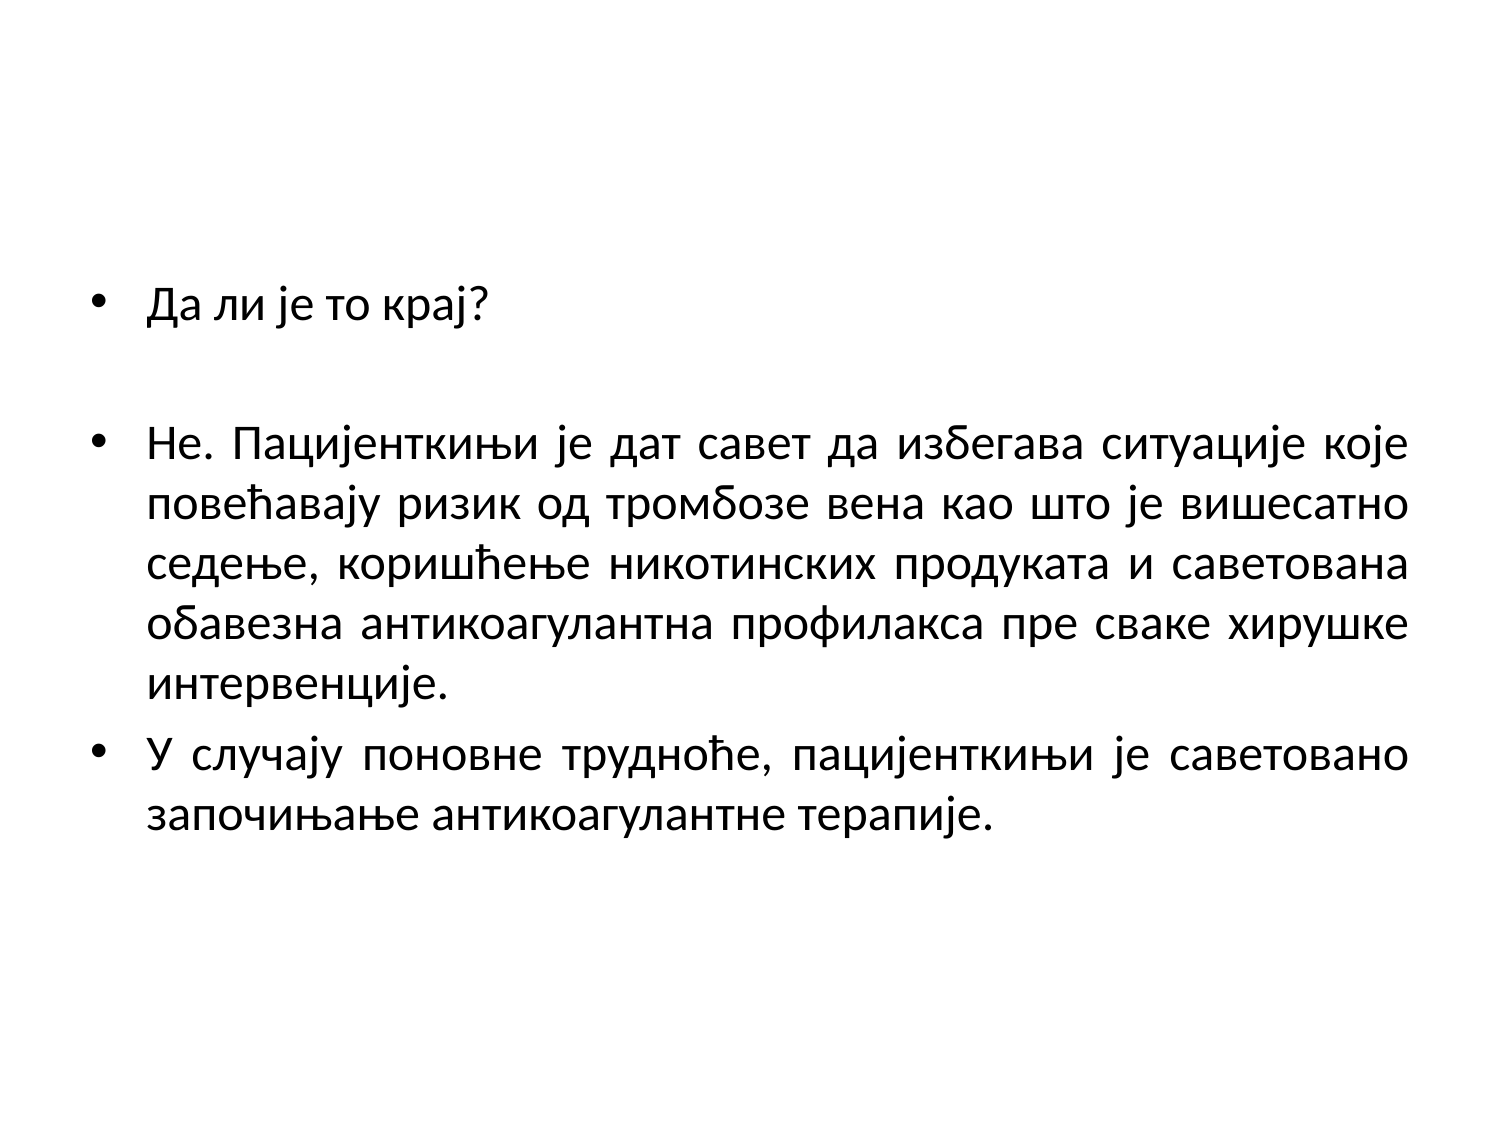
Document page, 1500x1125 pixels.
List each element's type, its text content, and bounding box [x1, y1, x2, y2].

list Да ли је то крај? Не. Пацијенткињи је дат савет да избегава ситуације које повећавају ризик од тромбозе вена као што је вишесатно седење, коришћење никотинских продуката и саветована обавезна антикоагулантна профилакса пре сваке хирушке интервенције. У случају поновне трудноће, пацијенткињи је саветовано започињање антикоагулантне терапије. [75, 262, 1425, 1005]
